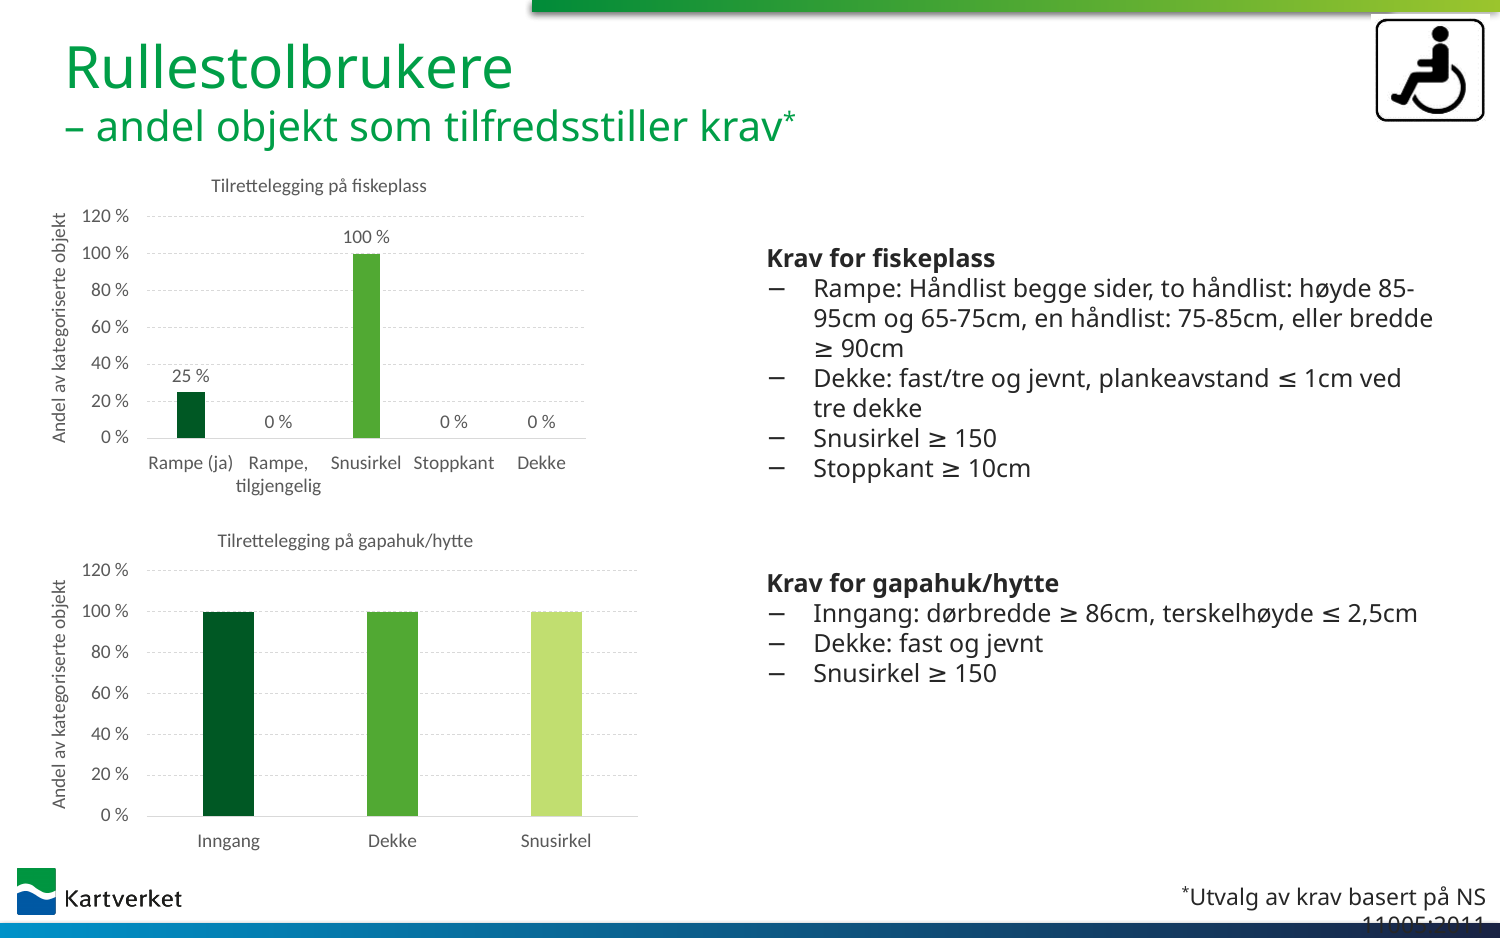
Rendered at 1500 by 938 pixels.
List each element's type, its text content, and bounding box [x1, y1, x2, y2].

text_box Krav for gapahuk/hytte Inngang: dørbredde ≥ 86cm, terskelhøyde ≤ 2,5cm Dekke: fast og jevnt Snusirkel ≥ 150 [751, 560, 1452, 695]
picture [1371, 13, 1491, 127]
picture [41, 166, 597, 505]
text_box Rullestolbrukere – andel objekt som tilfredsstiller krav* [49, 29, 1431, 158]
text_box *Utvalg av krav basert på NS 11005:2011 [1068, 873, 1500, 938]
picture [41, 520, 650, 859]
text_box Krav for fiskeplass Rampe: Håndlist begge sider, to håndlist: høyde 85-95cm og 65-75cm, en håndlist: 75-85cm, eller bredde ≥ 90cm Dekke: fast/tre og jevnt, plankeavstand ≤ 1cm ved tre dekke Snusirkel ≥ 150 Stoppkant ≥ 10cm [751, 235, 1452, 490]
